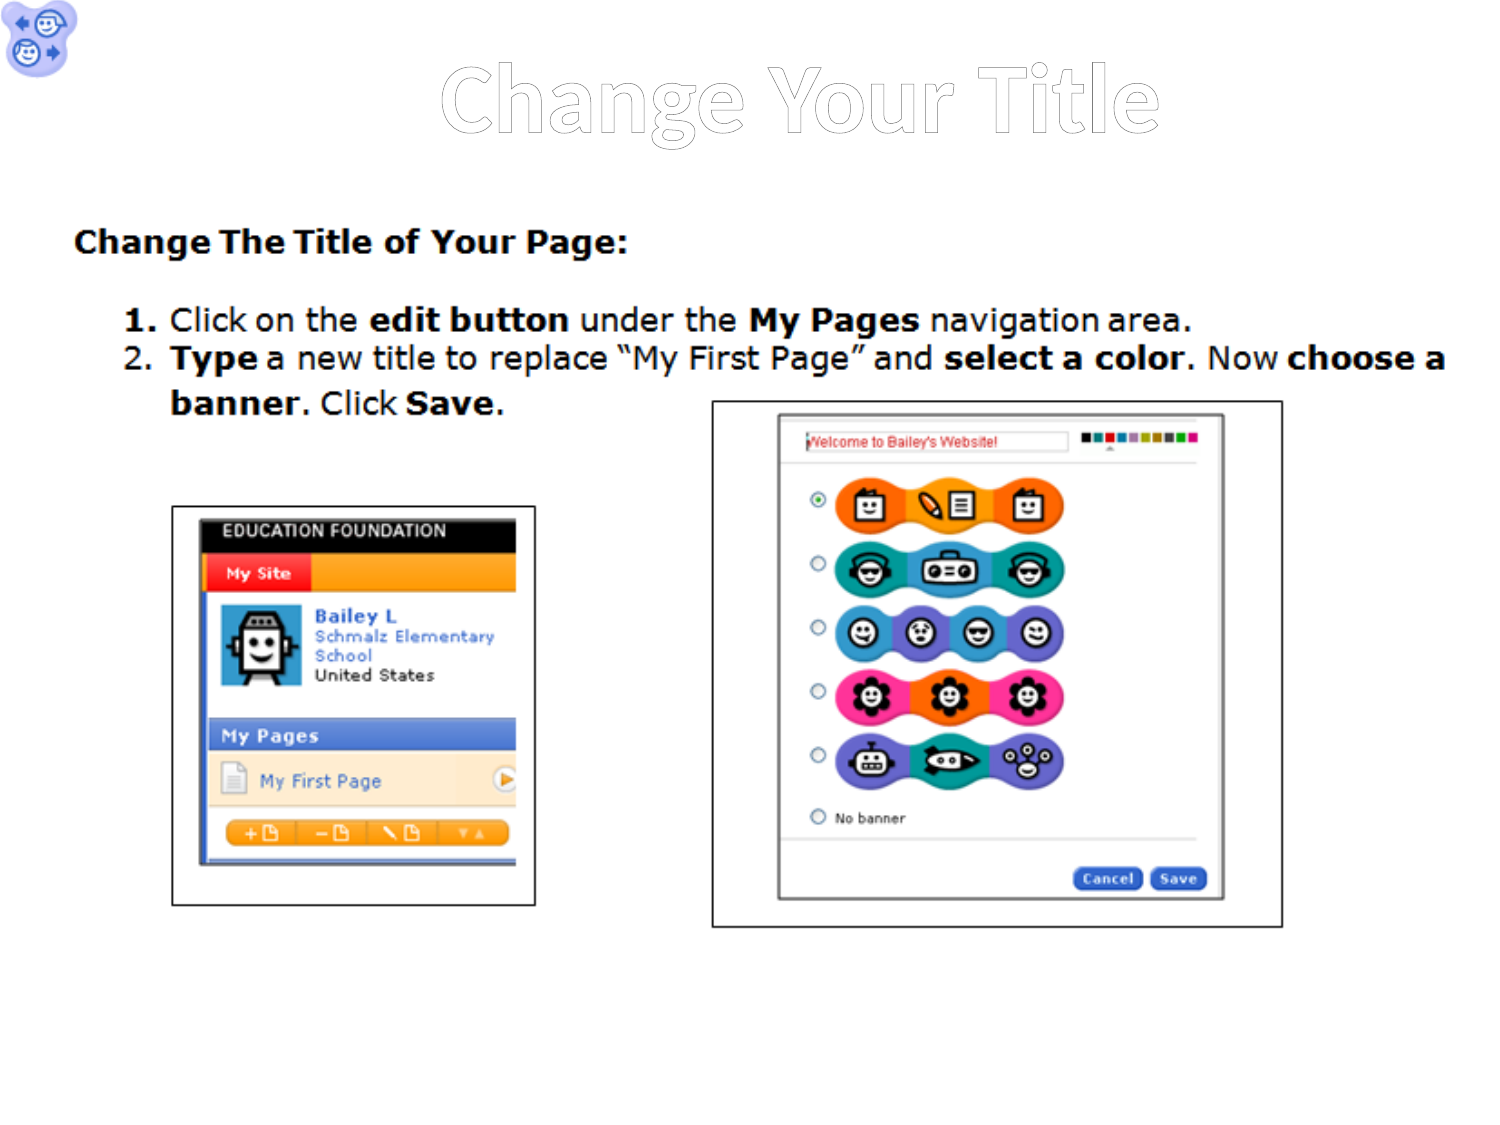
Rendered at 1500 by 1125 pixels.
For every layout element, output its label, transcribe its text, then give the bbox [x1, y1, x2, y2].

text_box Change Your Title [424, 24, 1463, 160]
picture [0, 0, 79, 79]
picture [52, 224, 1460, 951]
